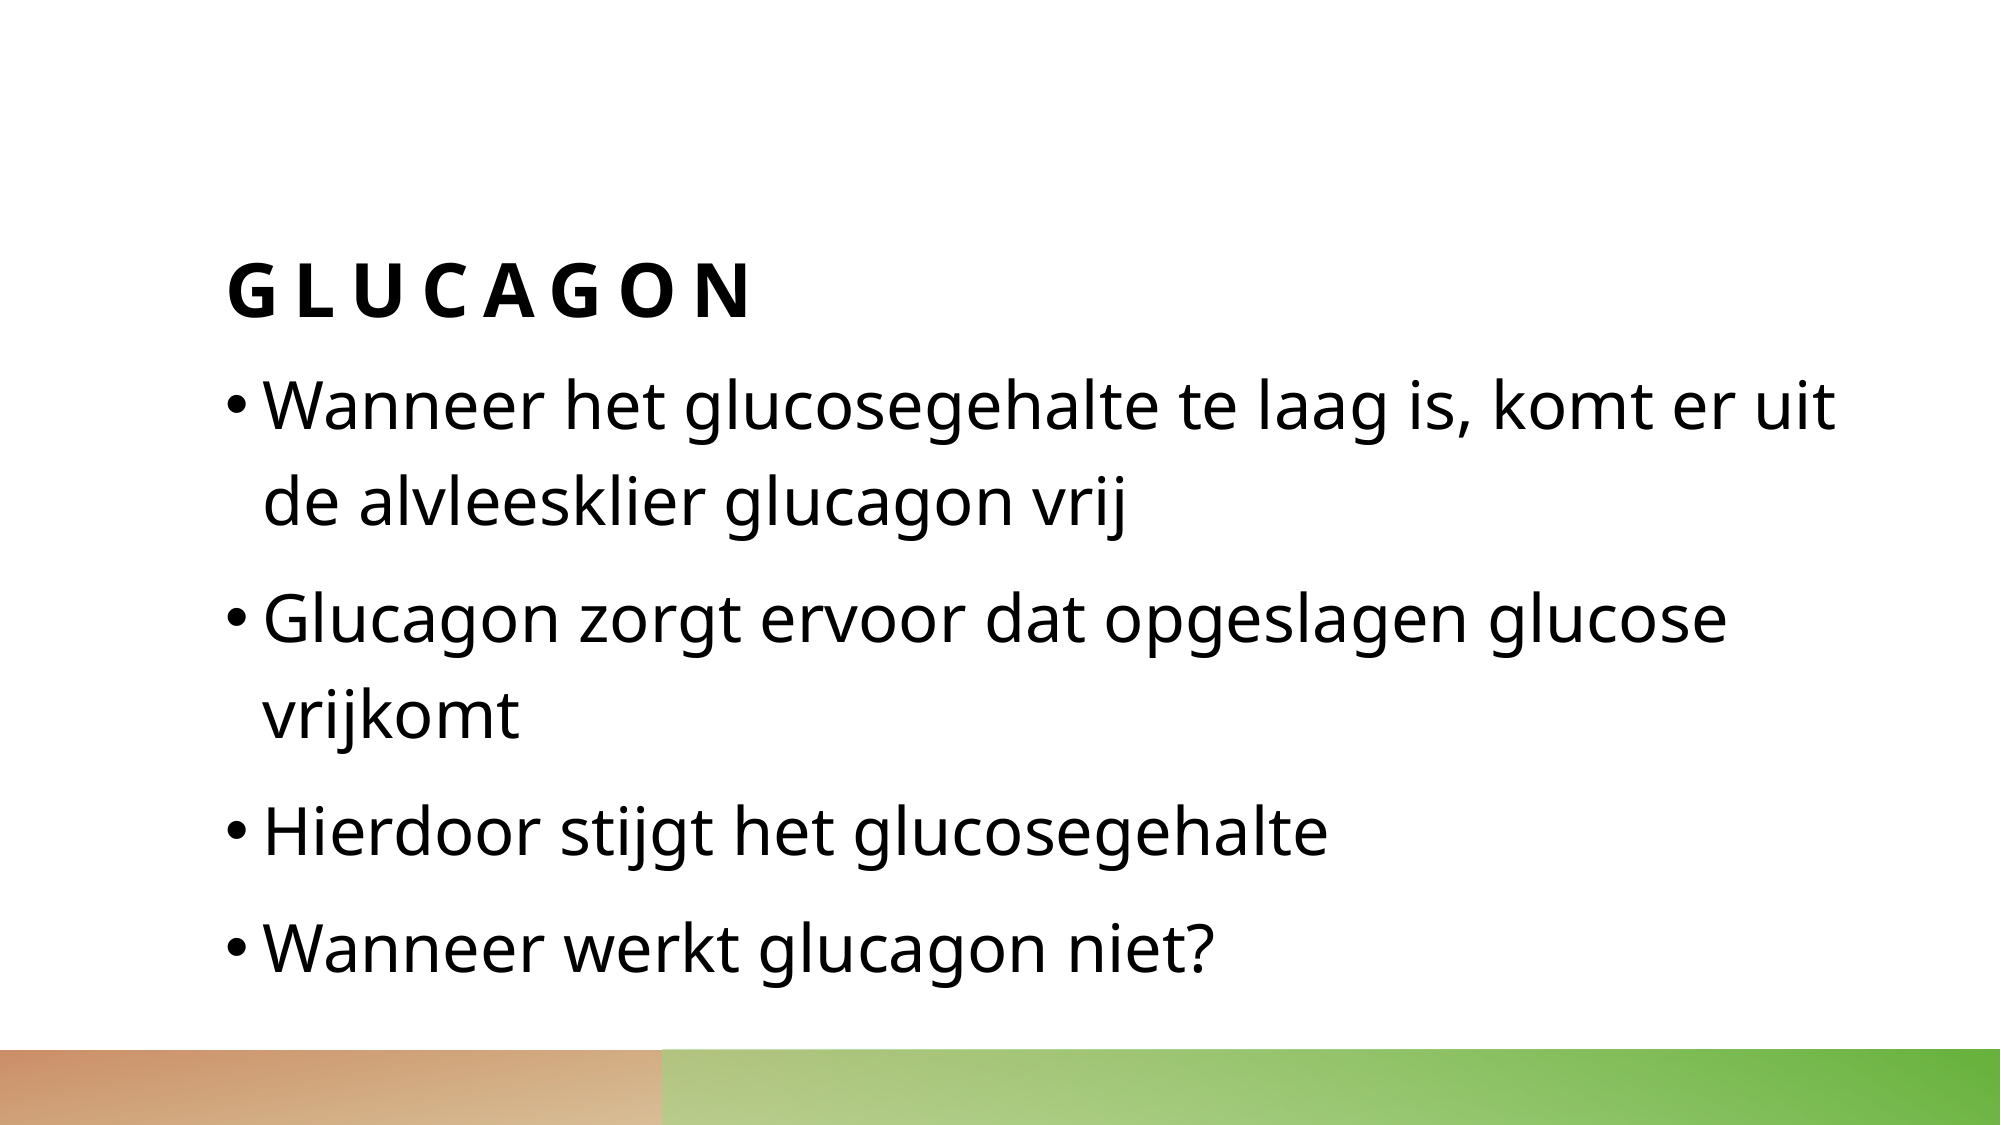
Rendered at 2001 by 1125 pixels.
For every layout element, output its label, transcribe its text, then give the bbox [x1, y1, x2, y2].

list Wanneer het glucosegehalte te laag is, komt er uit de alvleesklier glucagon vrij Glucagon zorgt ervoor dat opgeslagen glucose vrijkomt Hierdoor stijgt het glucosegehalte Wanneer werkt glucagon niet? [225, 346, 1905, 996]
title Glucagon [225, 130, 1905, 333]
